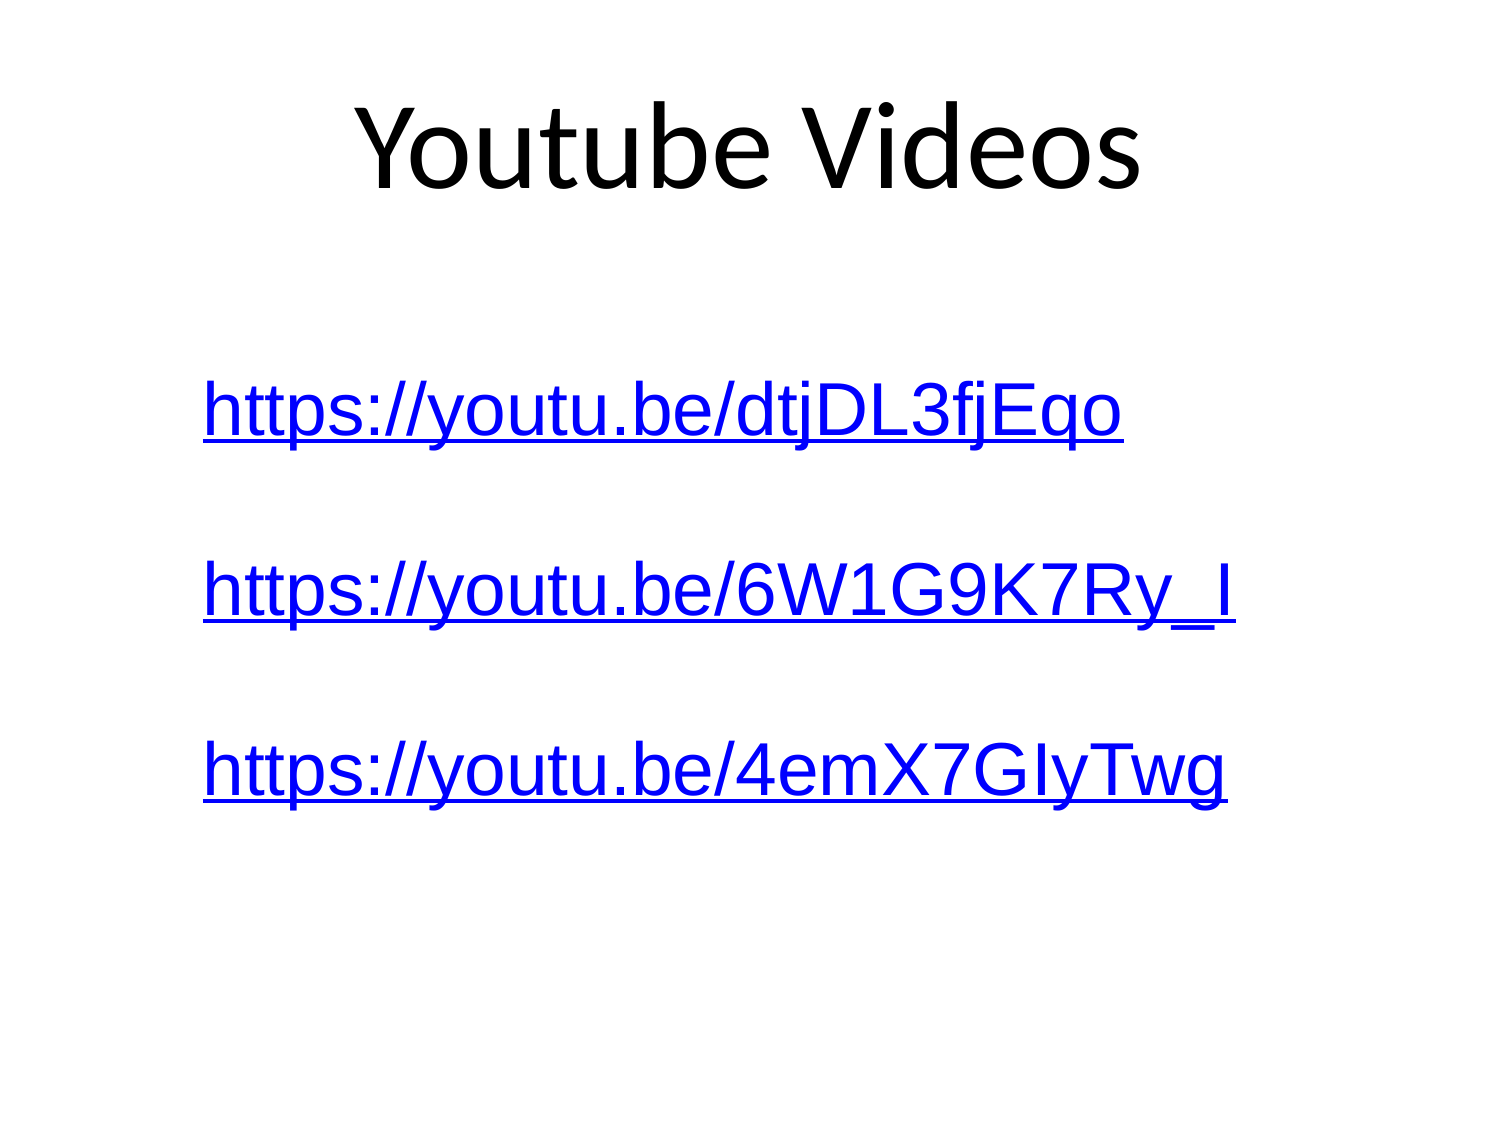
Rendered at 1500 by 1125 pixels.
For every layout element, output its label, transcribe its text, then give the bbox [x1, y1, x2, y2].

list https://youtu.be/dtjDL3fjEqo https://youtu.be/6W1G9K7Ry_I https://youtu.be/4emX7GIyTwg [187, 262, 1425, 1005]
title Youtube Videos [75, 45, 1425, 233]
